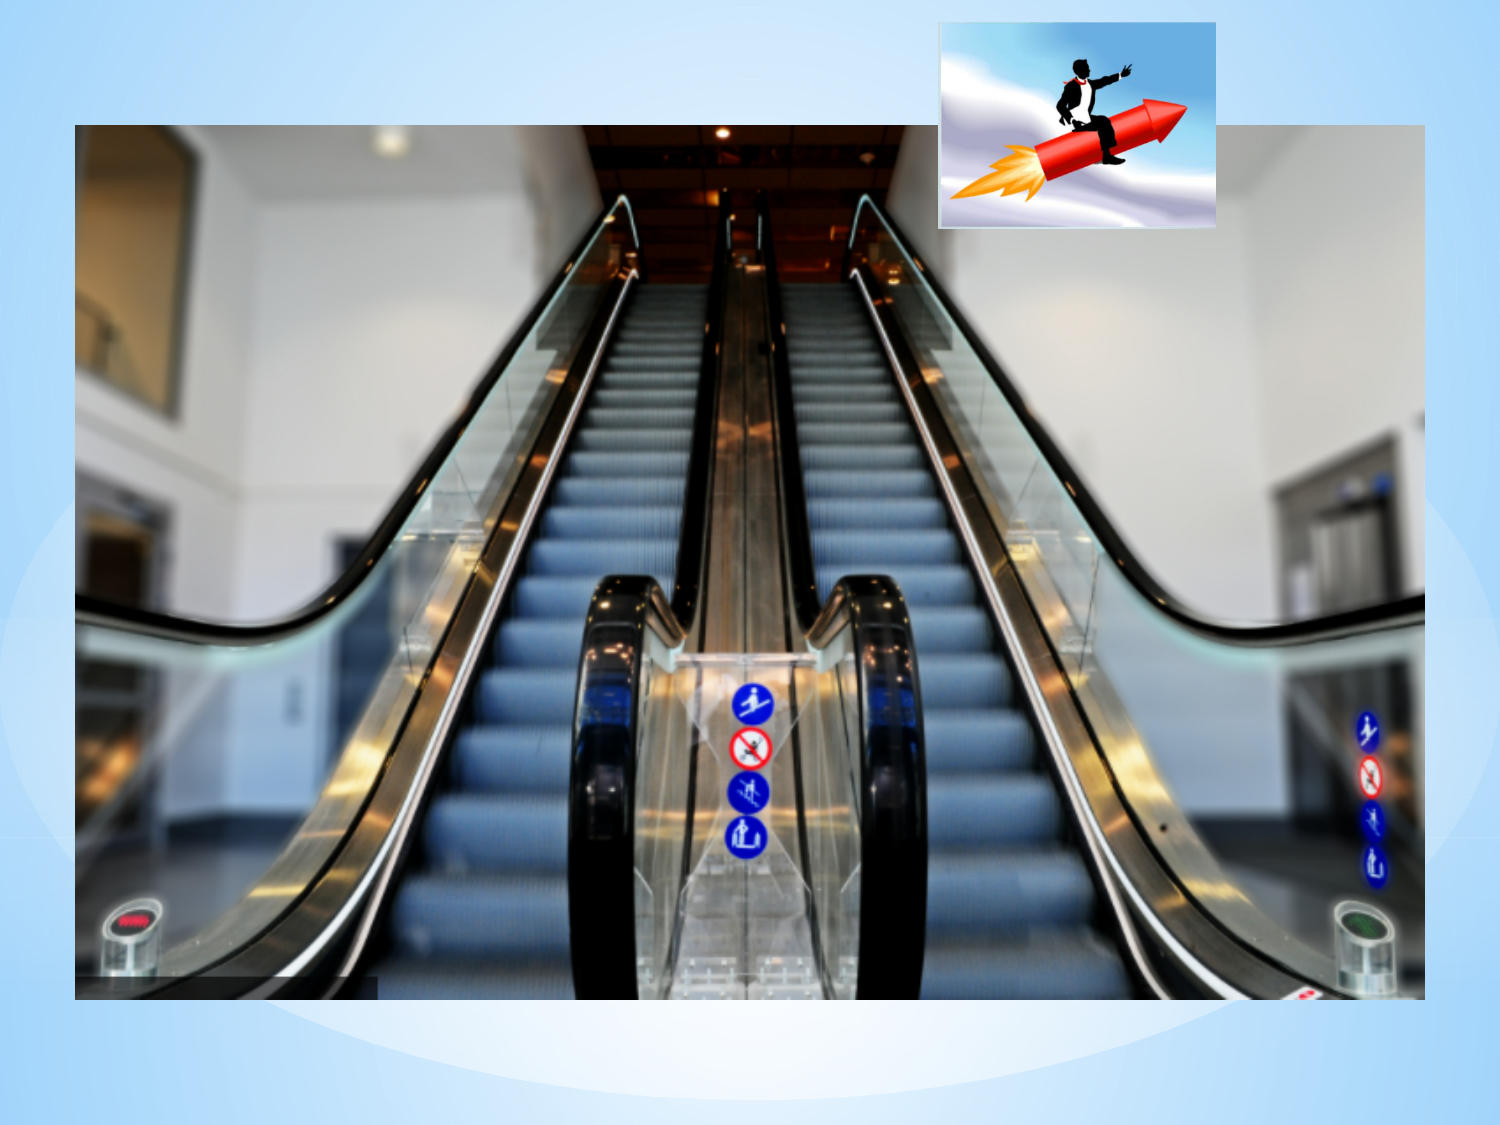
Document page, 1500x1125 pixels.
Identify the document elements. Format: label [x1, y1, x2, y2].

picture [74, 22, 1426, 1000]
